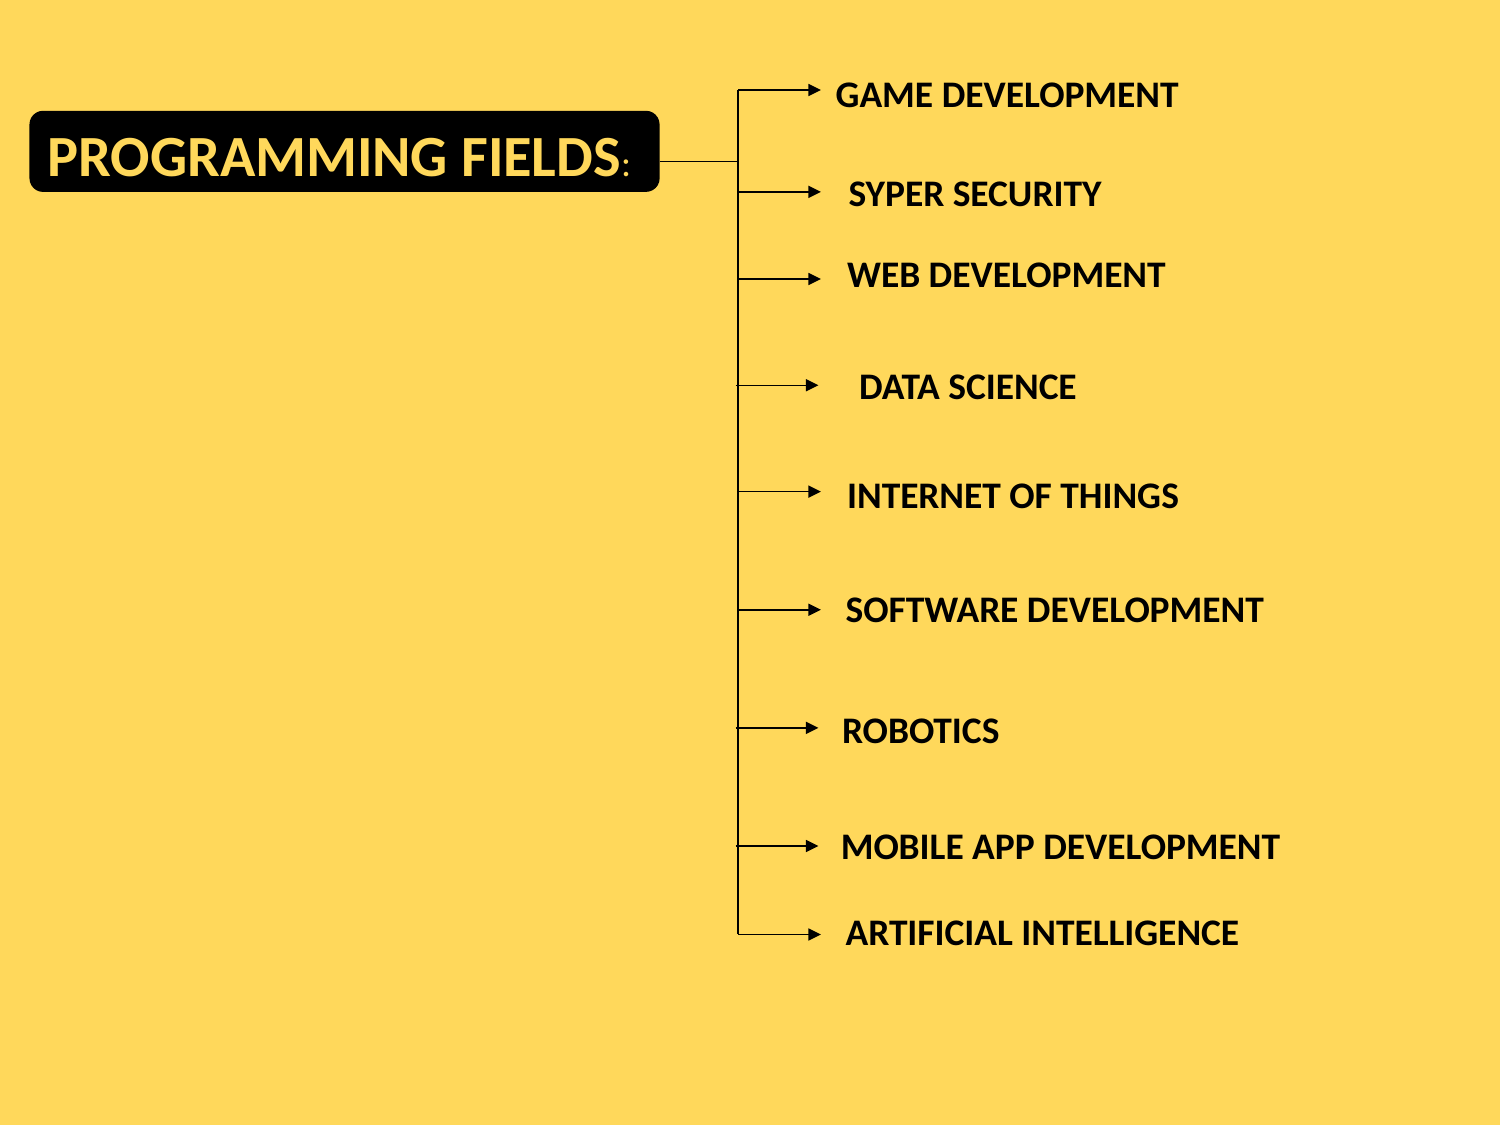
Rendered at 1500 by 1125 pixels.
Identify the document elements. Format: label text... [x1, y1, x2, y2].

text_box ARTIFICIAL INTELLIGENCE [830, 900, 1257, 961]
text_box INTERNET OF THINGS [832, 464, 1199, 524]
text_box MOBILE APP DEVELOPMENT [826, 814, 1330, 874]
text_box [659, 89, 822, 935]
text_box ROBOTICS [827, 698, 1015, 758]
text_box WEB DEVELOPMENT [832, 242, 1270, 302]
text_box SOFTWARE DEVELOPMENT [830, 577, 1387, 637]
text_box DATA SCIENCE [844, 354, 1117, 415]
text_box [27, 113, 32, 190]
text_box PROGRAMMING FIELDS: [32, 110, 654, 196]
text_box SYPER SECURITY [833, 161, 1153, 222]
text_box GAME DEVELOPMENT [820, 62, 1226, 123]
